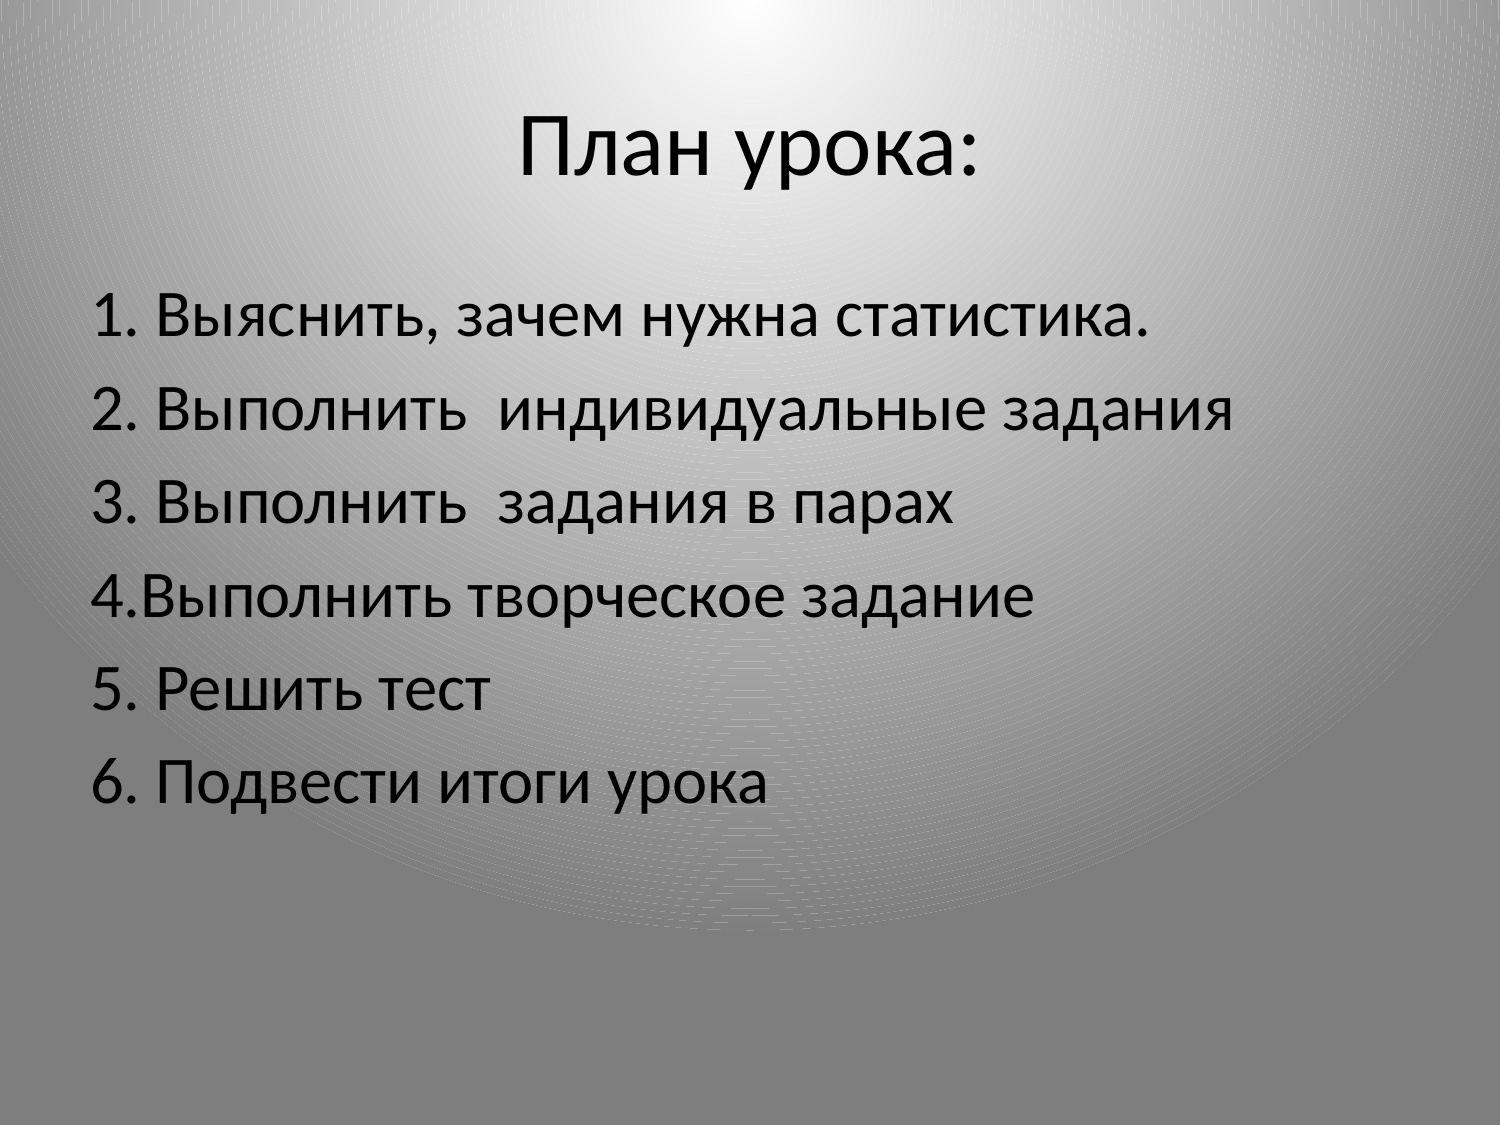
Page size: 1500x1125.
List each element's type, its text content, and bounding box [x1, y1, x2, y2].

list 1. Выяснить, зачем нужна статистика. 2. Выполнить индивидуальные задания 3. Выполнить задания в парах 4.Выполнить творческое задание 5. Решить тест 6. Подвести итоги урока [75, 262, 1425, 1005]
title План урока: [75, 45, 1425, 233]
